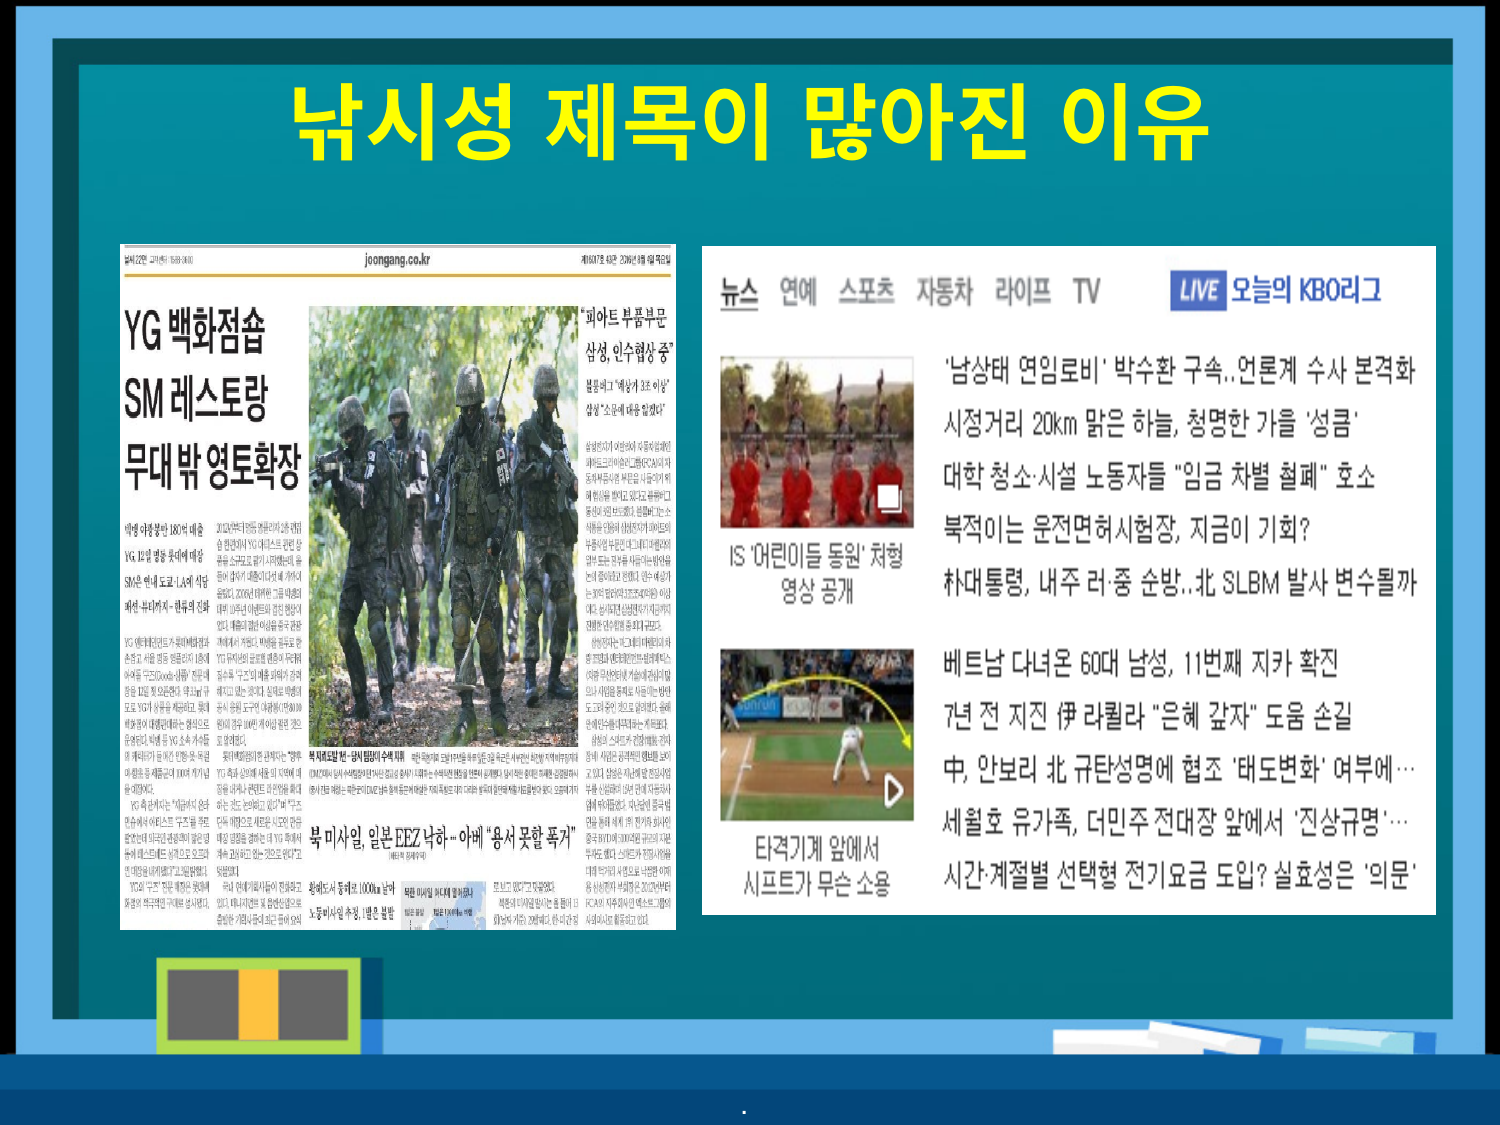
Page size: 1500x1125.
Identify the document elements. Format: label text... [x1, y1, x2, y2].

text_box [0, 18, 1485, 94]
picture [0, 0, 1500, 1125]
title 낚시성 제목이 많아진 이유 [58, 94, 1465, 247]
